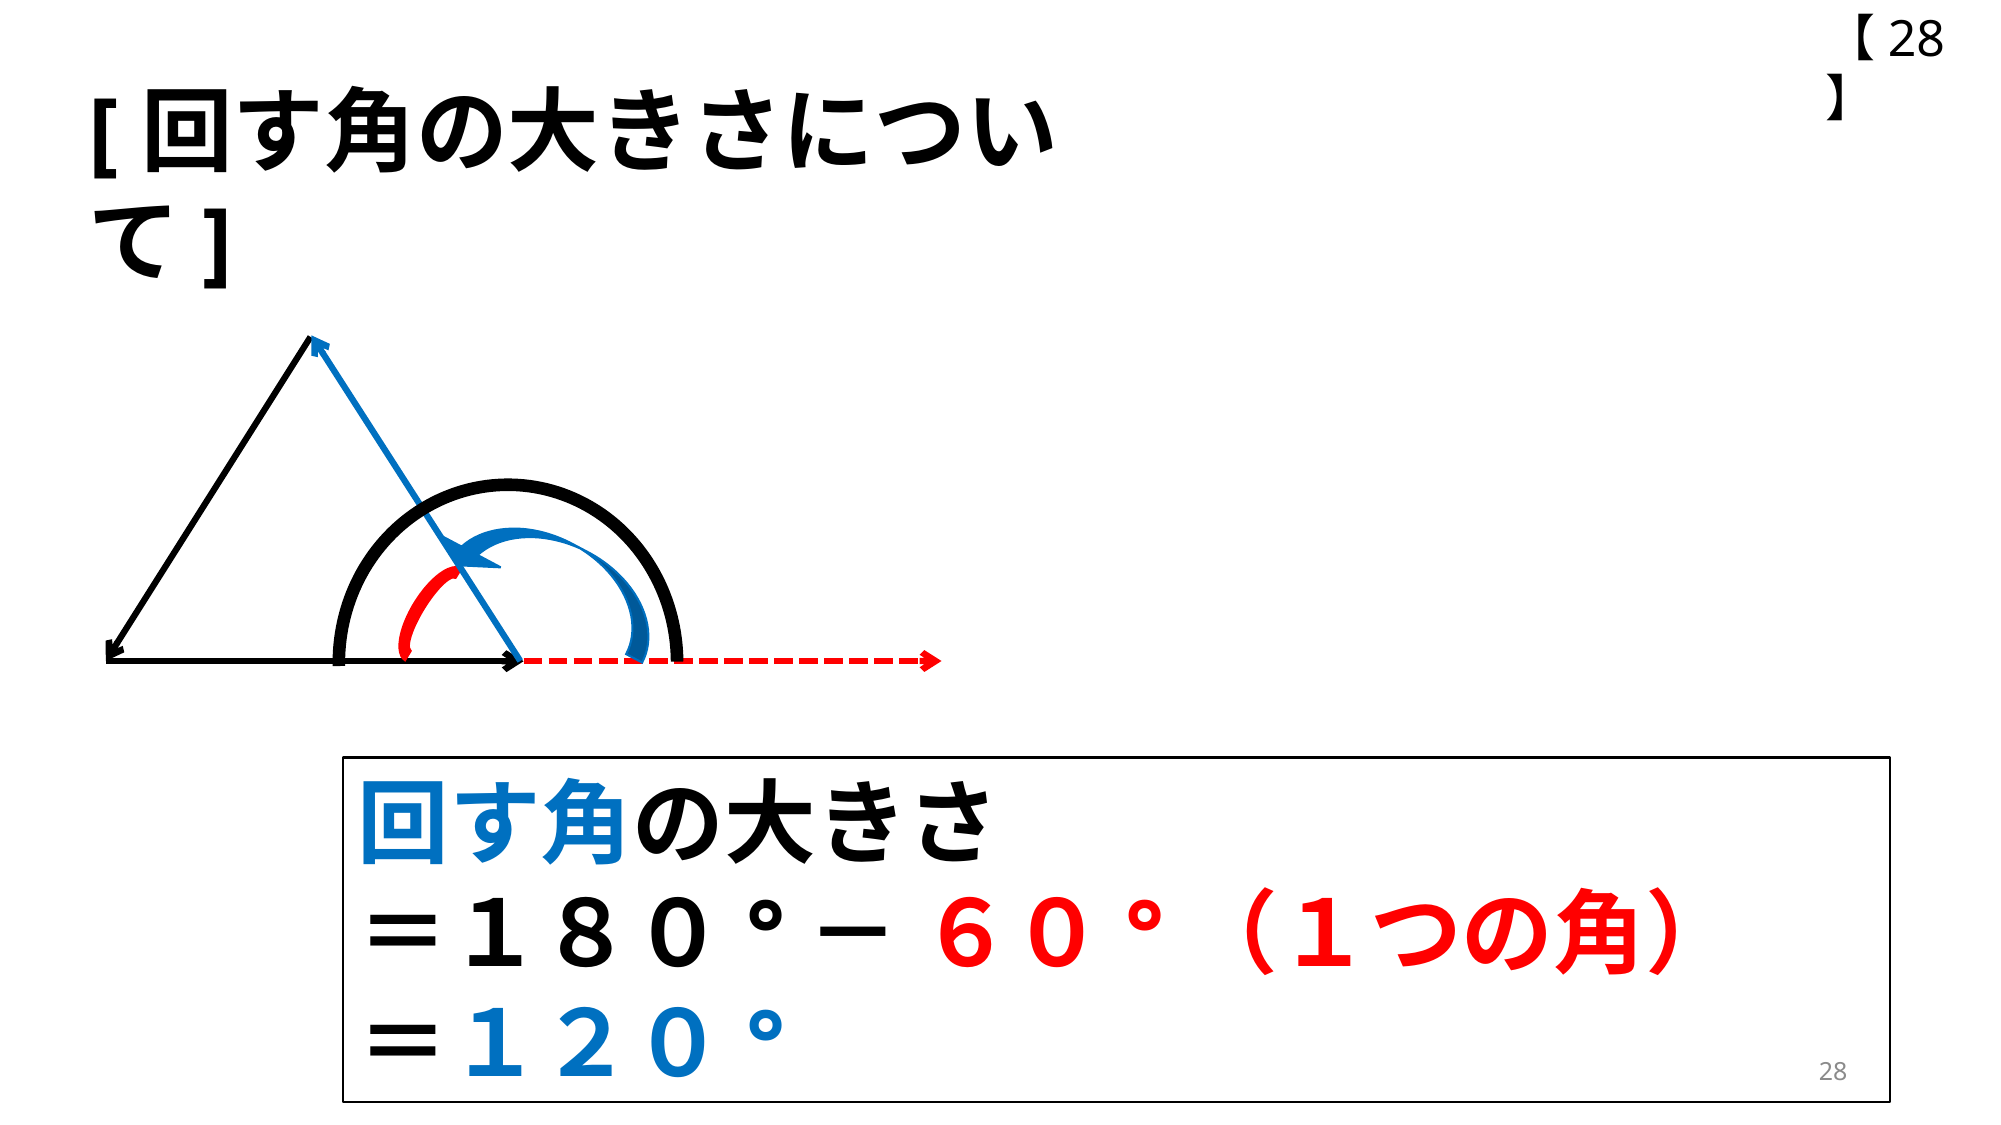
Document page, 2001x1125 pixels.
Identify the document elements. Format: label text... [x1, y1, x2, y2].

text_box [311, 335, 521, 661]
text_box 【28】 [1811, 0, 2000, 134]
text_box [521, 527, 650, 660]
text_box [回す角の大きさについて] [74, 65, 1192, 300]
text_box [521, 478, 684, 660]
text_box 回す角の大きさ ＝１８０°－ ６０°（１つの角） ＝１２０° [342, 757, 1890, 1103]
text_box [332, 662, 346, 667]
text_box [105, 336, 311, 661]
